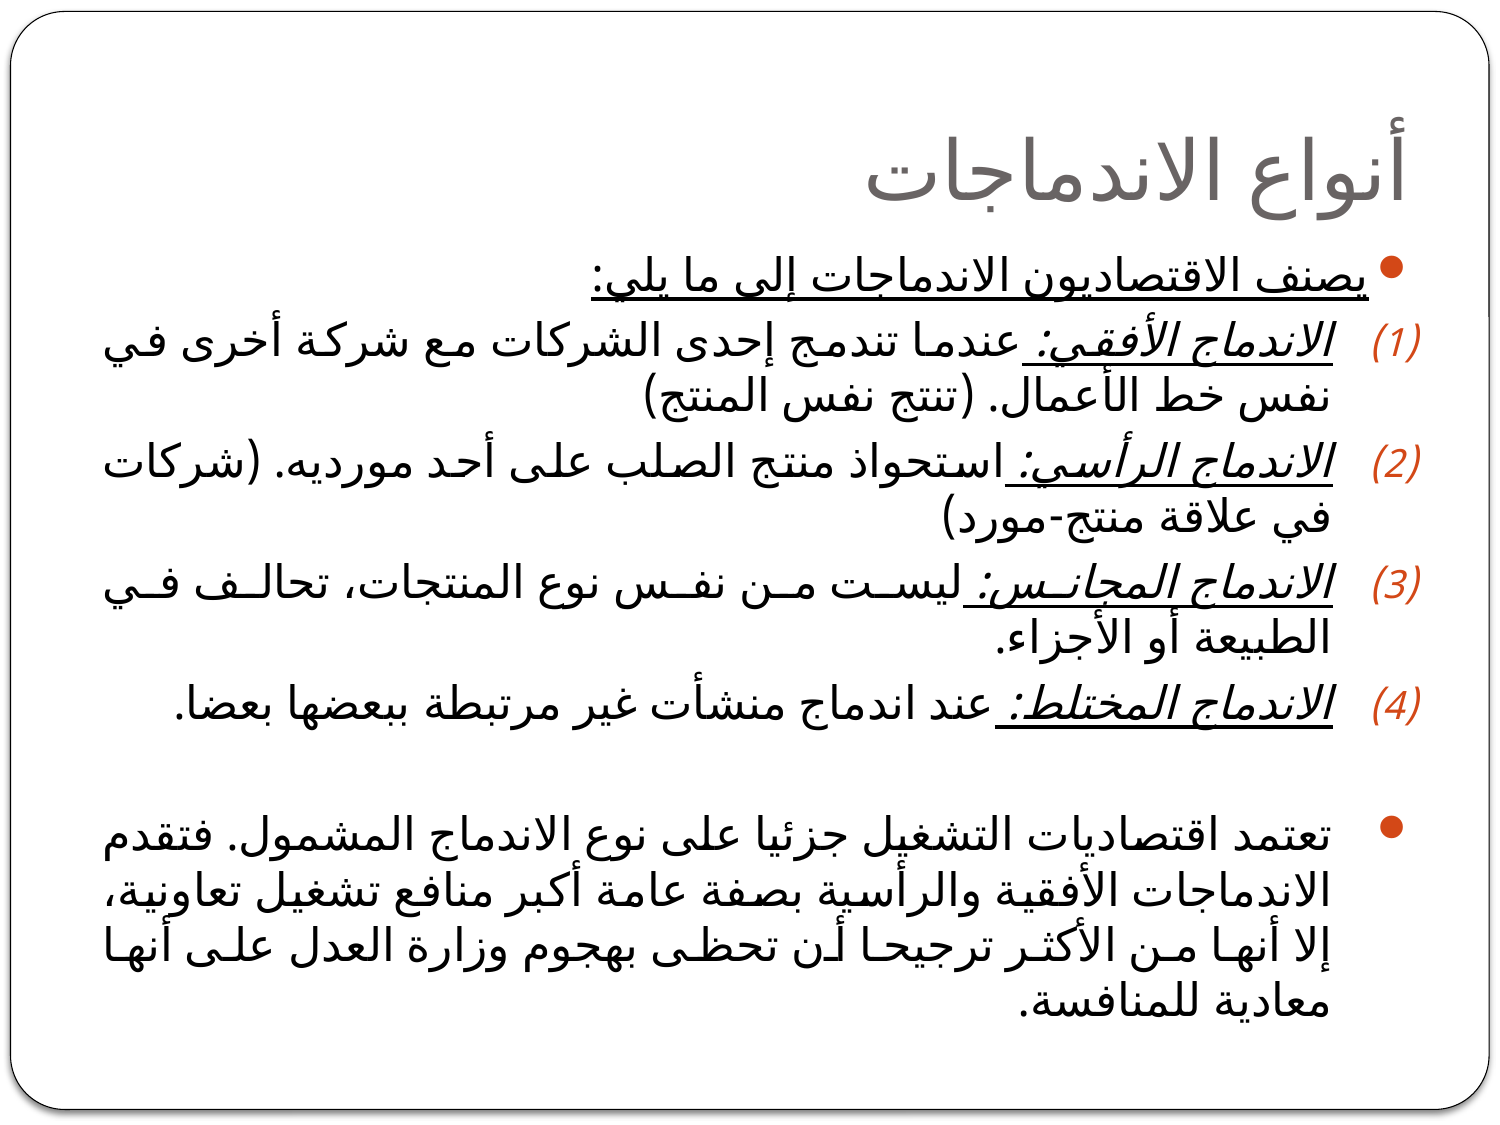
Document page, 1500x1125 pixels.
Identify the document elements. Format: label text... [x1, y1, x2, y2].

title أنواع الاندماجات [150, 45, 1425, 233]
list يصنف الاقتصاديون الاندماجات إلى ما يلي: الاندماج الأفقي: عندما تندمج إحدى الشركات مع شركة أخرى في نفس خط الأعمال. (تنتج نفس المنتج) الاندماج الرأسي: استحواذ منتج الصلب على أحد مورديه. (شركات في علاقة منتج-مورد) الاندماج المجانس: ليست من نفس نوع المنتجات، تحالف في الطبيعة أو الأجزاء. الاندماج المختلط: عند اندماج منشأت غير مرتبطة ببعضها بعضا. تعتمد اقتصاديات التشغيل جزئيا على نوع الاندماج المشمول. فتقدم الاندماجات الأفقية والرأسية بصفة عامة أكبر منافع تشغيل تعاونية، إلا أنها من الأكثر ترجيحا أن تحظى بهجوم وزارة العدل على أنها معادية للمنافسة. [87, 237, 1425, 1050]
